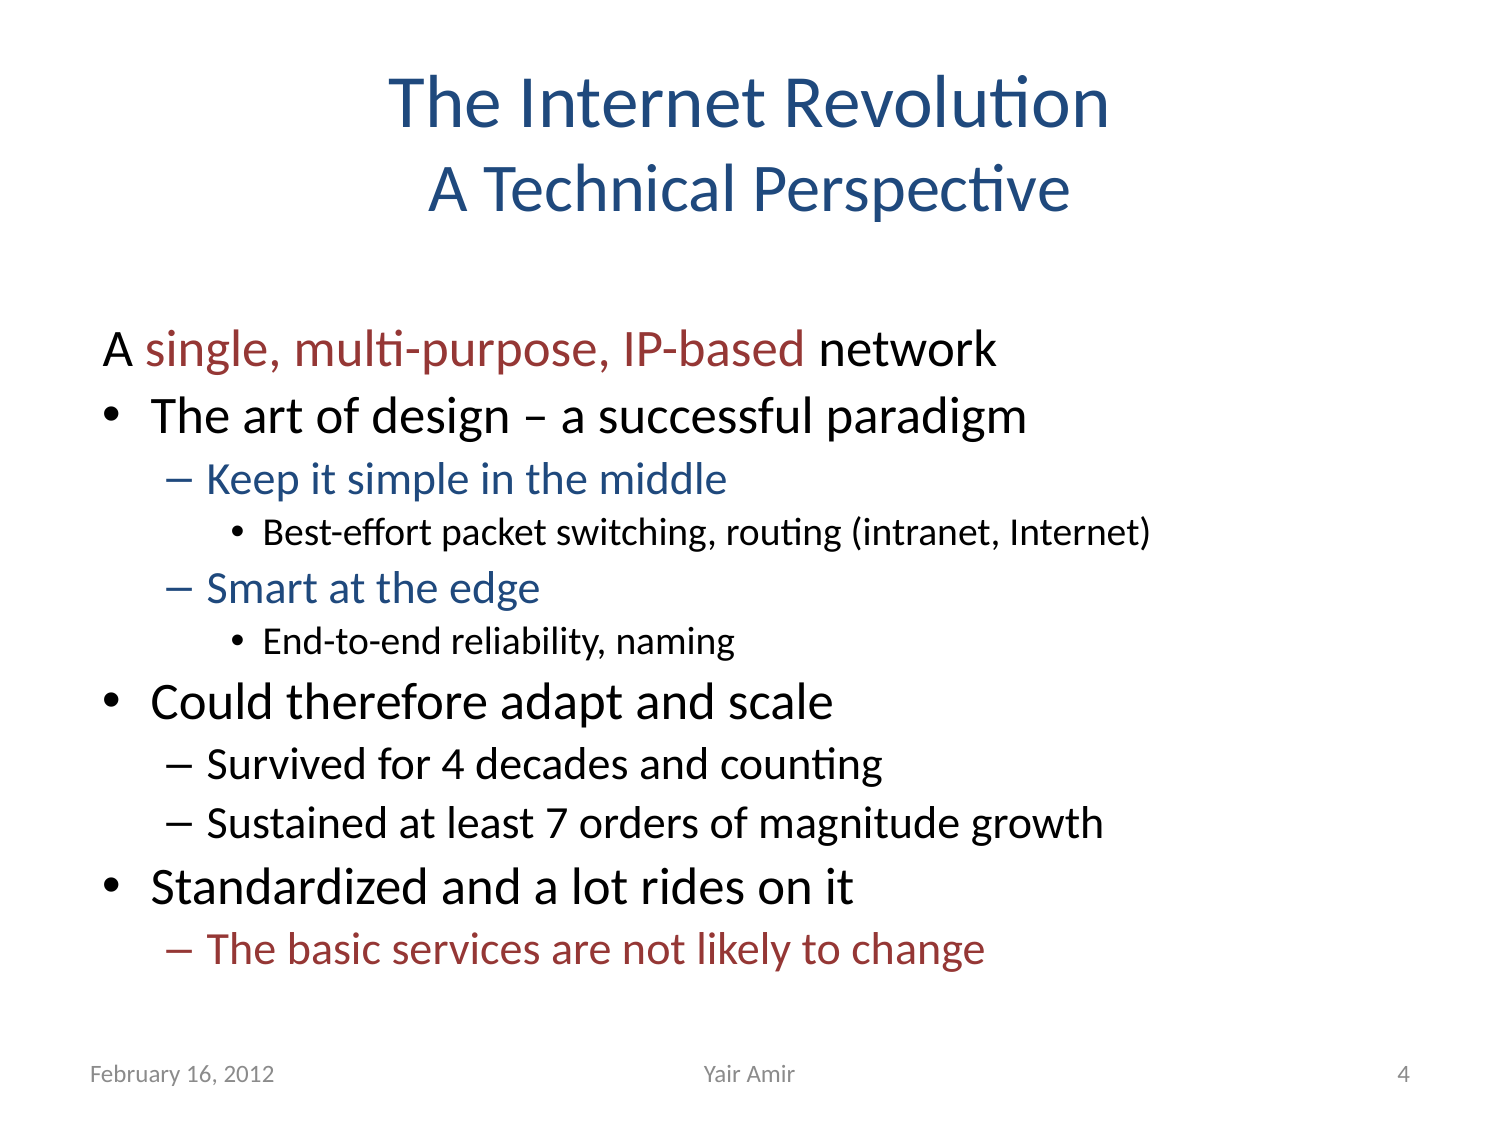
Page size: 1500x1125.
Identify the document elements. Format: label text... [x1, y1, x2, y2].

slide_number 4 [1074, 1042, 1425, 1103]
list A single, multi-purpose, IP-based network The art of design – a successful paradigm Keep it simple in the middle Best-effort packet switching, routing (intranet, Internet) Smart at the edge End-to-end reliability, naming Could therefore adapt and scale Survived for 4 decades and counting Sustained at least 7 orders of magnitude growth Standardized and a lot rides on it The basic services are not likely to change [87, 313, 1438, 988]
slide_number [75, 1042, 425, 1103]
title The Internet Revolution A Technical Perspective [75, 45, 1425, 233]
footer Yair Amir [512, 1042, 988, 1103]
